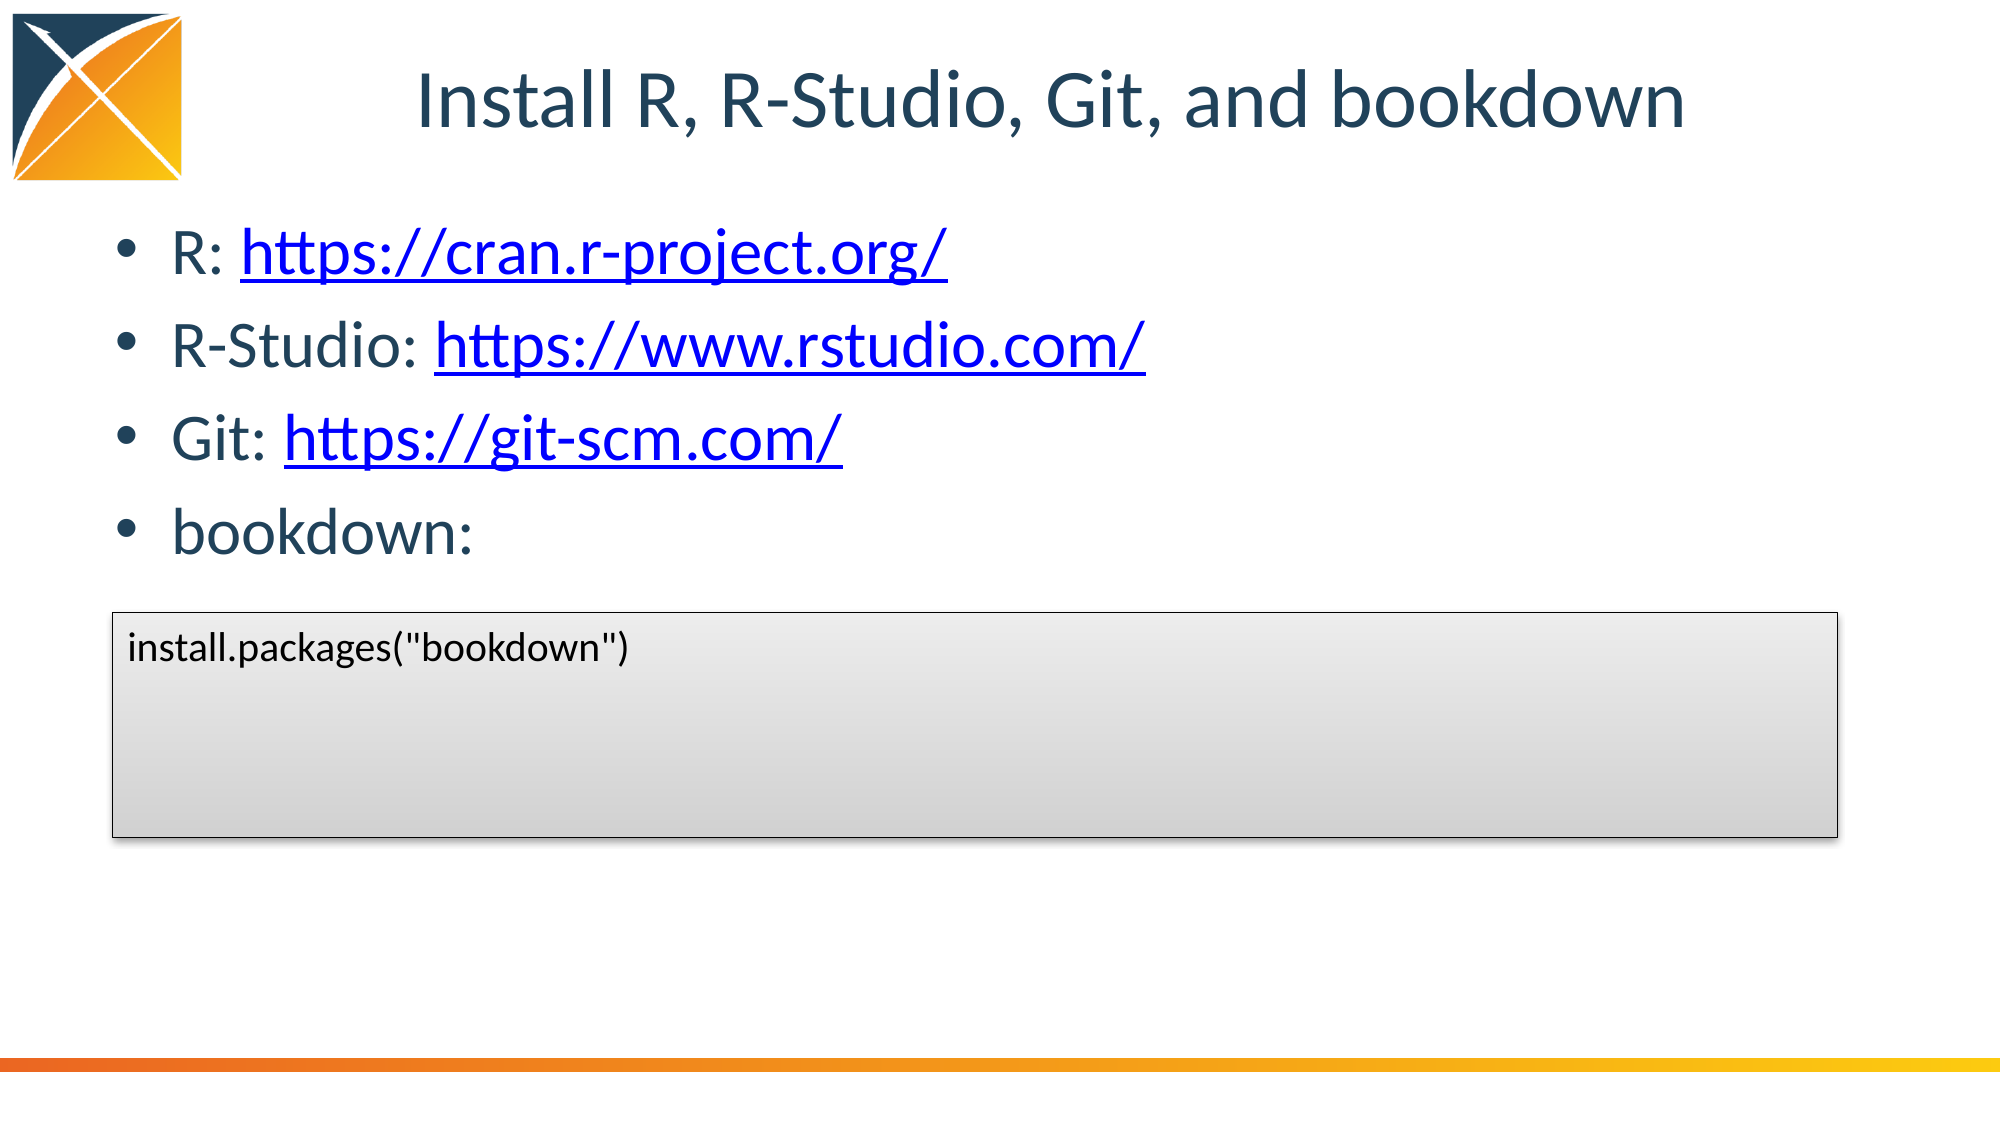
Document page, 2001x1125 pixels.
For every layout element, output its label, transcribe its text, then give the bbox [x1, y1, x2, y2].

title Install R, R-Studio, Git, and bookdown [205, 24, 1900, 163]
list R: https://cran.r-project.org/ R-Studio: https://www.rstudio.com/ Git: https://git-scm.com/ bookdown: [99, 200, 1900, 1005]
text_box install.packages("bookdown") [112, 612, 1838, 838]
picture [0, 0, 206, 200]
